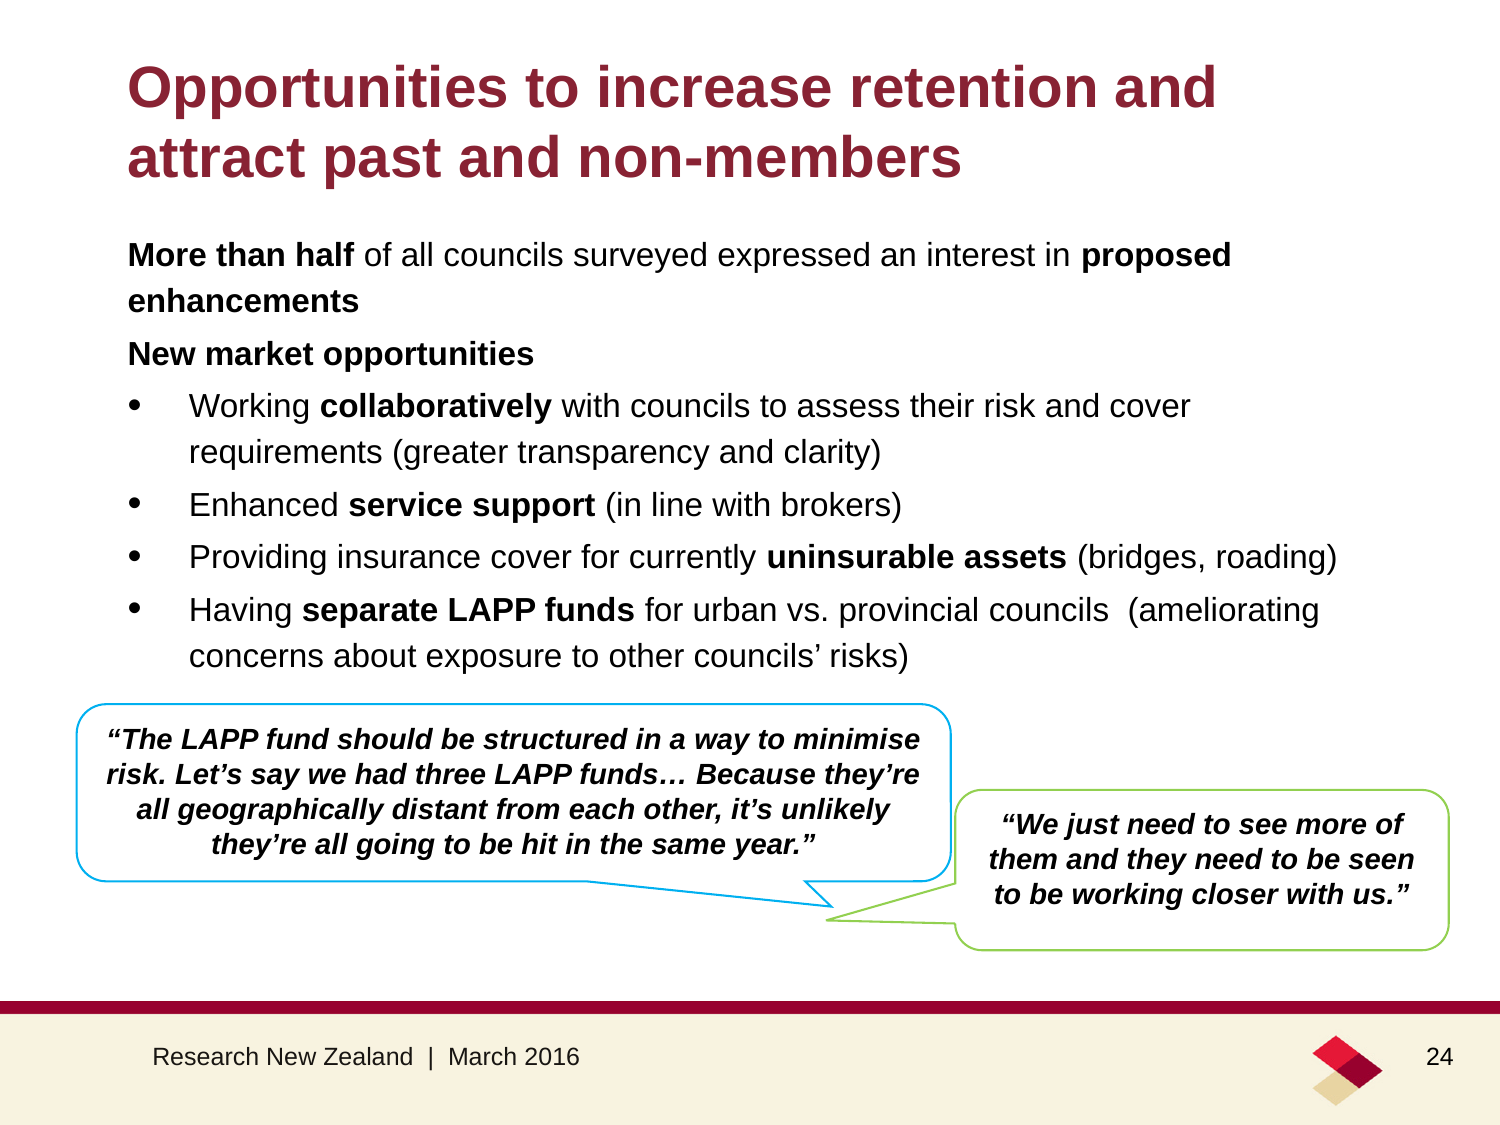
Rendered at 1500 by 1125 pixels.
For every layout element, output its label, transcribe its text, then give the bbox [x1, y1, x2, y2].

list More than half of all councils surveyed expressed an interest in proposed enhancements New market opportunities Working collaboratively with councils to assess their risk and cover requirements (greater transparency and clarity) Enhanced service support (in line with brokers) Providing insurance cover for currently uninsurable assets (bridges, roading) Having separate LAPP funds for urban vs. provincial councils (ameliorating concerns about exposure to other councils’ risks) [112, 219, 1388, 925]
text_box “We just need to see more of them and they need to be seen to be working closer with us.” [825, 789, 1449, 951]
picture [0, 999, 1500, 1125]
text_box “The LAPP fund should be structured in a way to minimise risk. Let’s say we had three LAPP funds… Because they’re all geographically distant from each other, it’s unlikely they’re all going to be hit in the same year.” [76, 704, 951, 907]
title Opportunities to increase retention and attract past and non-members [112, 50, 1388, 188]
